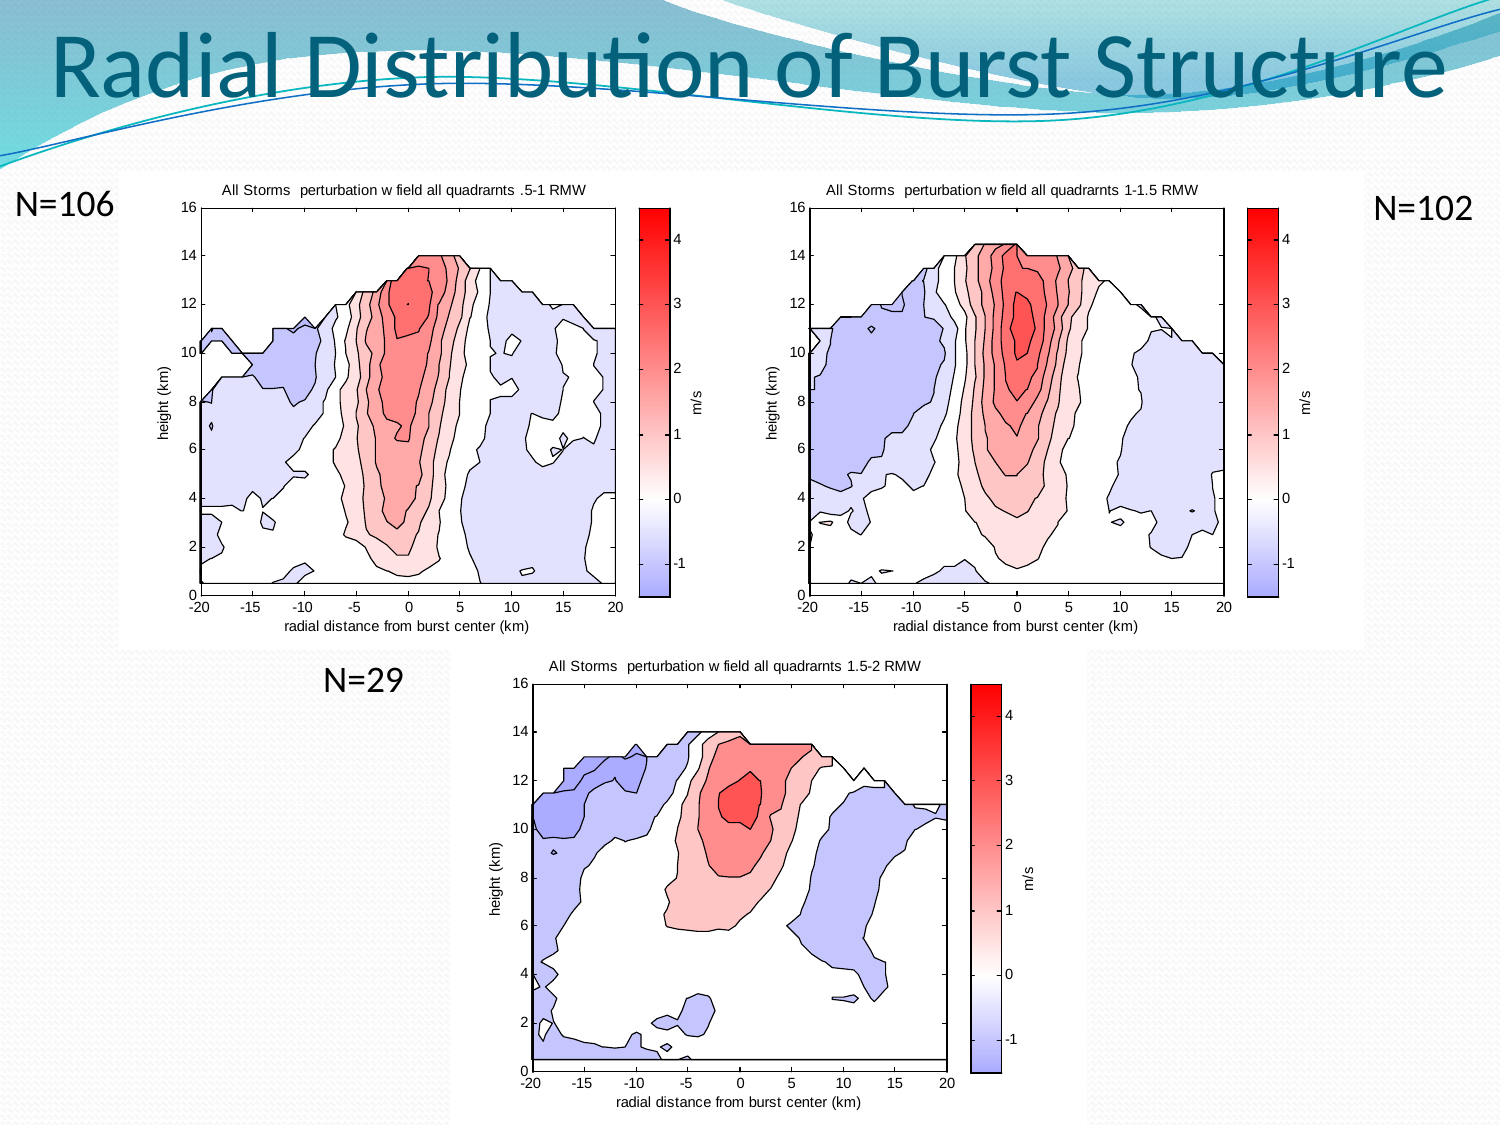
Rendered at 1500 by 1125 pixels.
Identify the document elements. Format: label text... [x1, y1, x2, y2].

text_box N=106 [0, 171, 118, 232]
text_box N=29 [308, 662, 442, 708]
text_box Radial Distribution of Burst Structure [0, 0, 1500, 175]
picture [118, 171, 1365, 1125]
text_box N=102 [1369, 175, 1500, 236]
